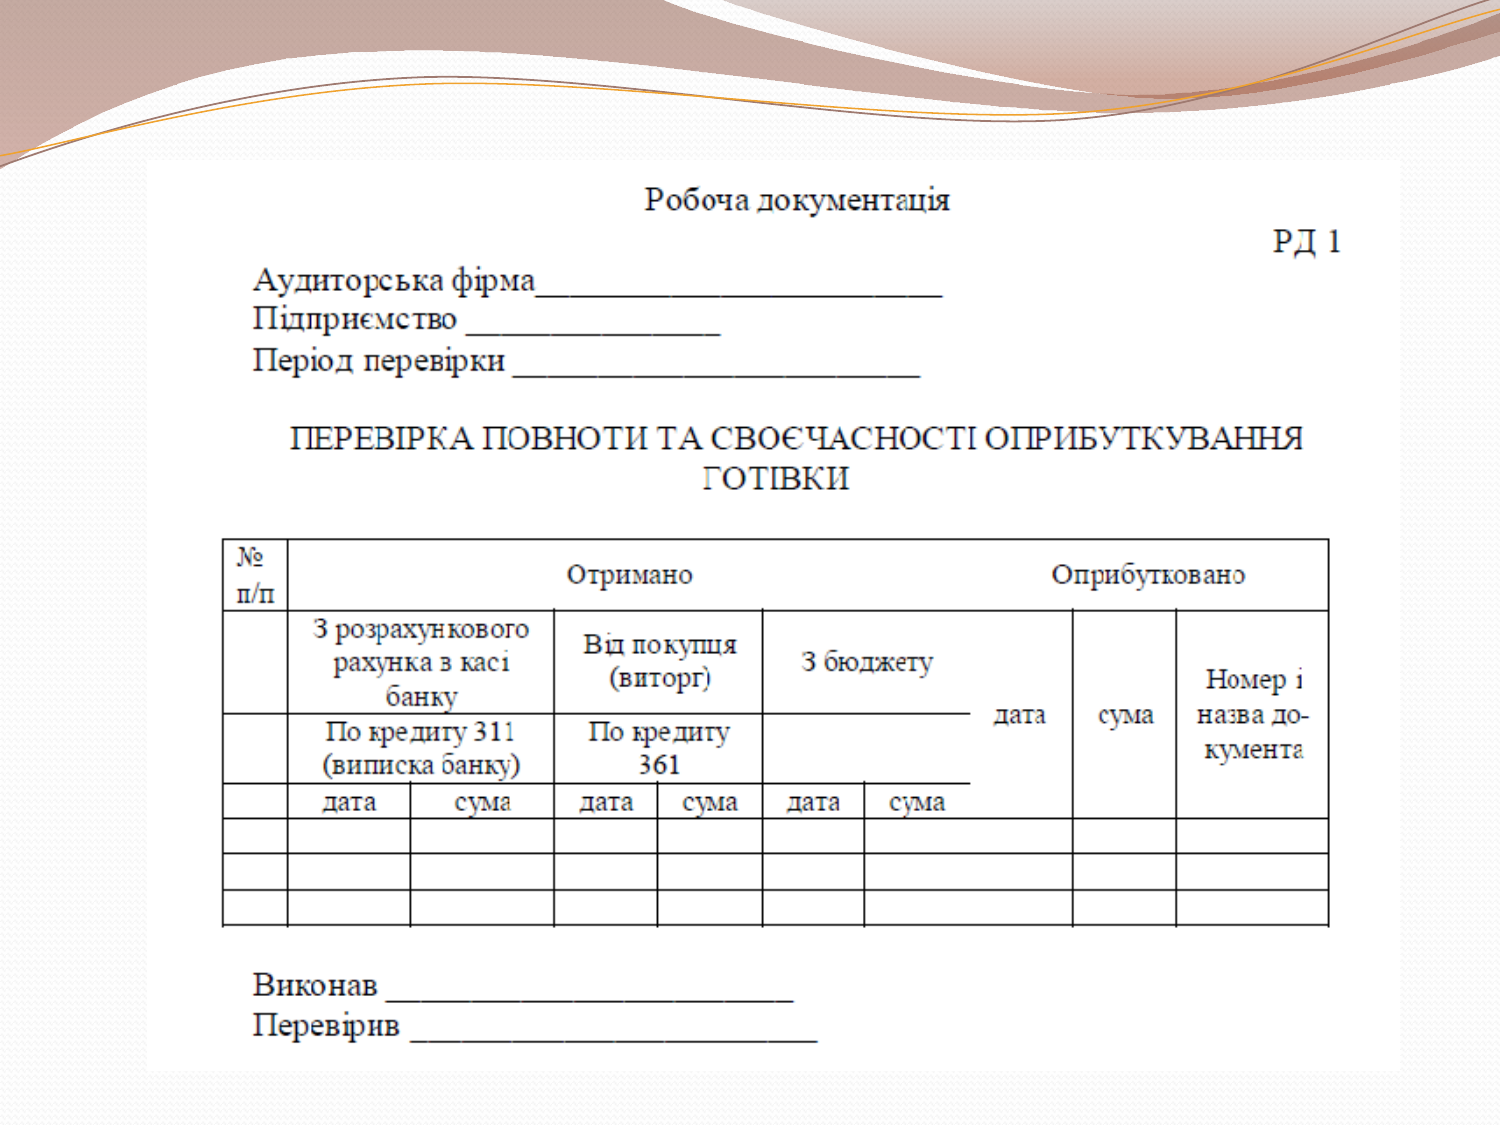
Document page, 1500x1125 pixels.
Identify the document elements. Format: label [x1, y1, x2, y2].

picture [147, 160, 1400, 1071]
